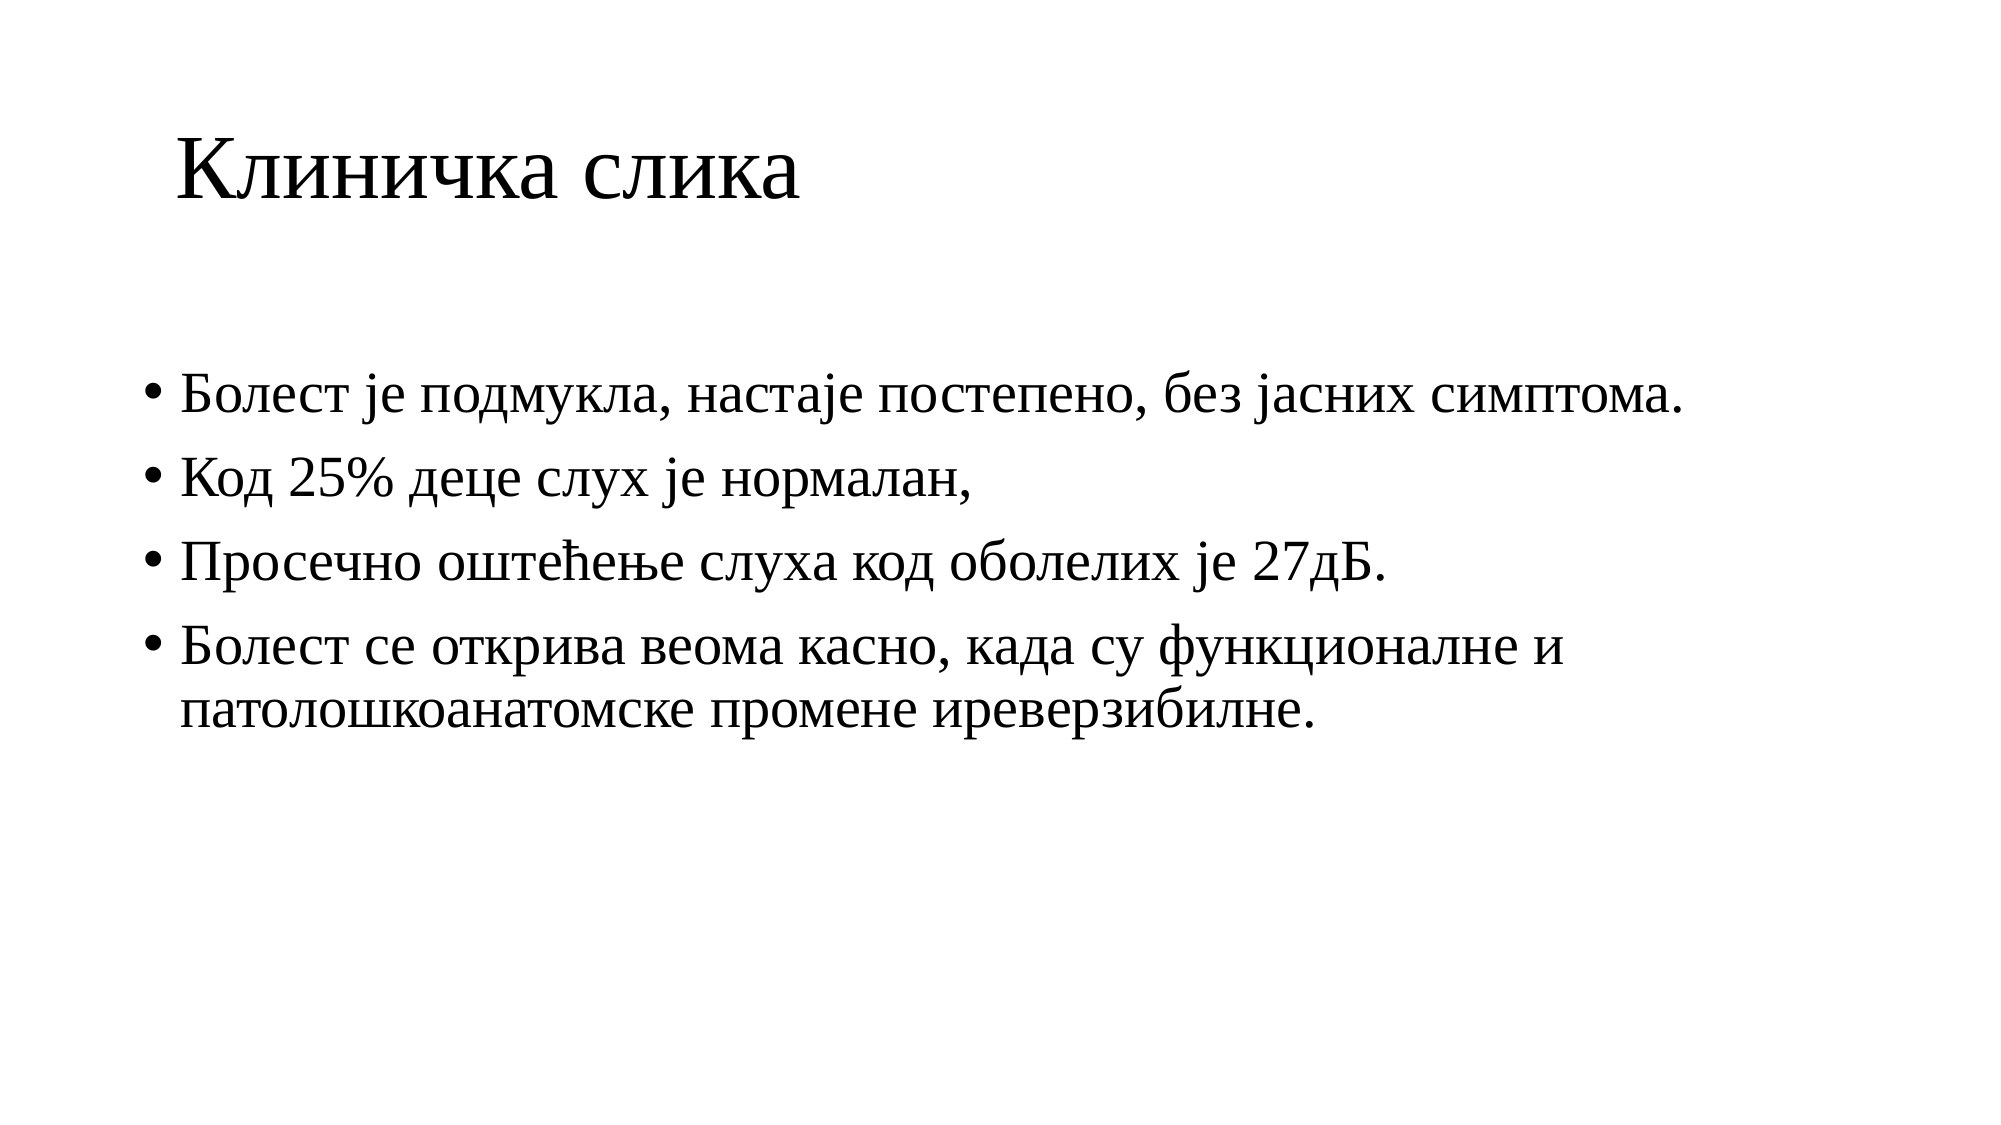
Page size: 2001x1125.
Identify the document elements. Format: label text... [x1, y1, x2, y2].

title Клиничка слика [137, 59, 1863, 278]
list Болест је подмукла, настаје постепено, без јасних симптома. Код 25% деце слух је нормалан, Просечно оштећење слуха код оболелих је 27дБ. Болест се открива веома касно, када су функционалне и патолошкоанатомске промене иреверзибилне. [128, 264, 1853, 979]
